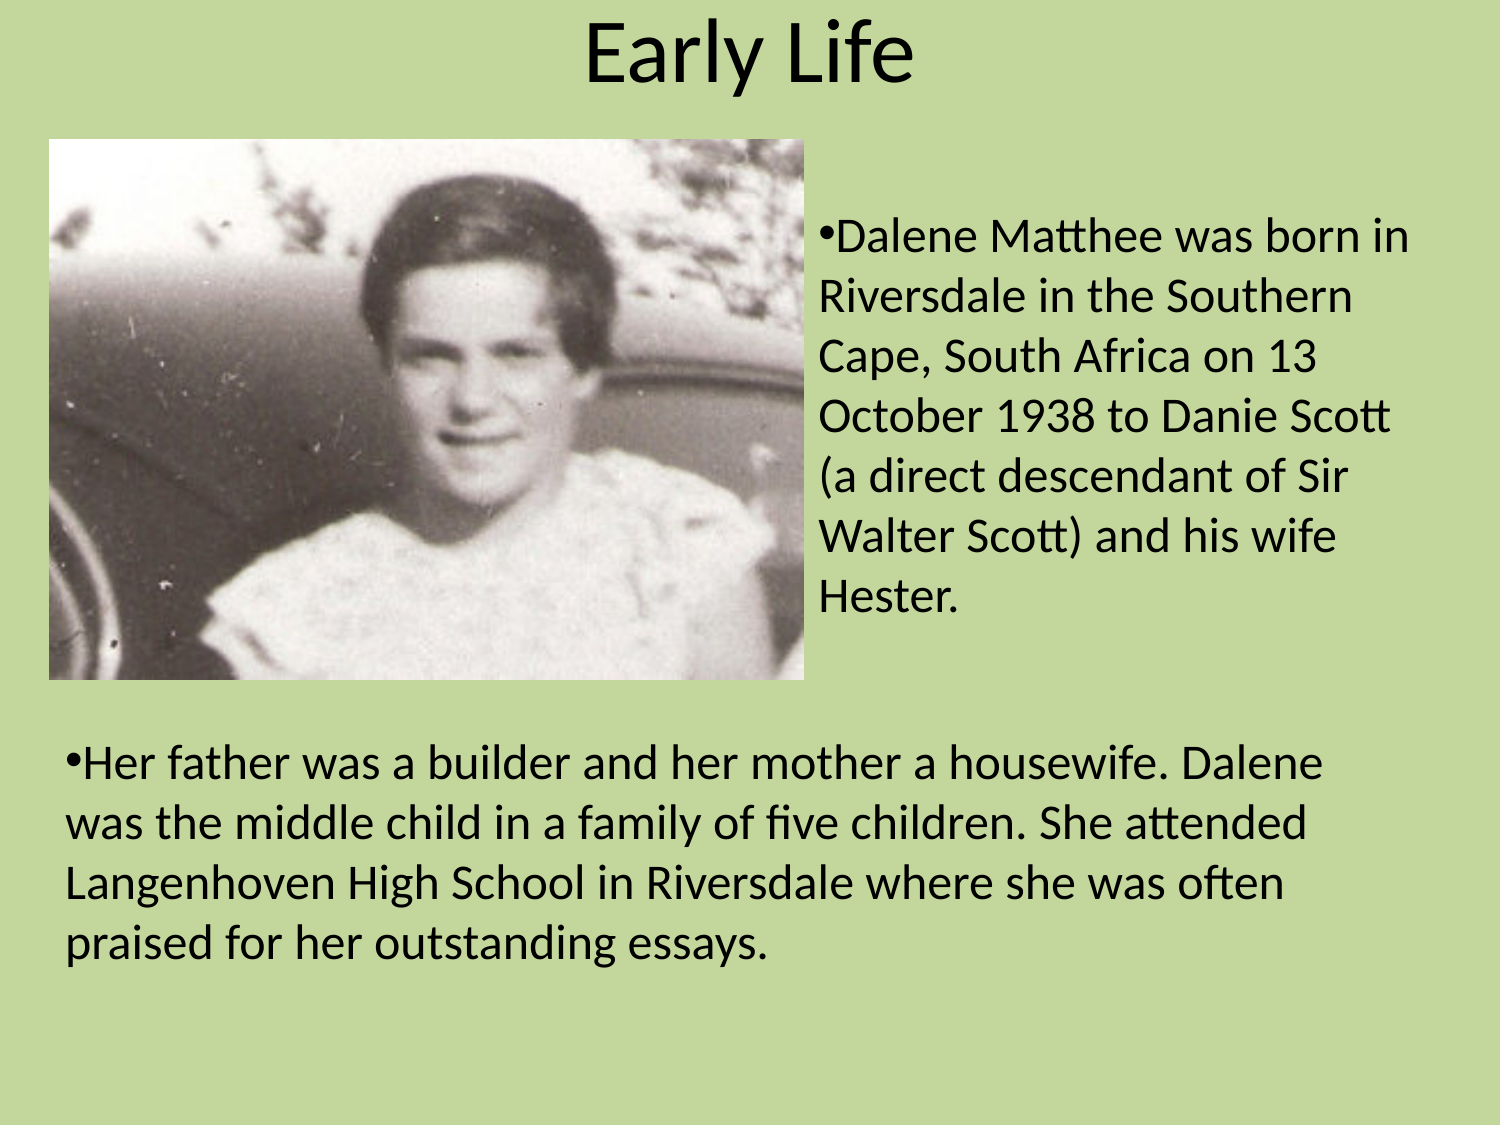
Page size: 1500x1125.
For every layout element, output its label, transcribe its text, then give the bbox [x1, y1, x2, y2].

title Early Life [75, 0, 1425, 140]
picture [49, 139, 804, 681]
text_box Dalene Matthee was born in Riversdale in the Southern Cape, South Africa on 13 October 1938 to Danie Scott (a direct descendant of Sir Walter Scott) and his wife Hester. [808, 195, 1434, 630]
text_box Her father was a builder and her mother a housewife. Dalene was the middle child in a family of five children. She attended Langenhoven High School in Riversdale where she was often praised for her outstanding essays. [50, 721, 1425, 977]
